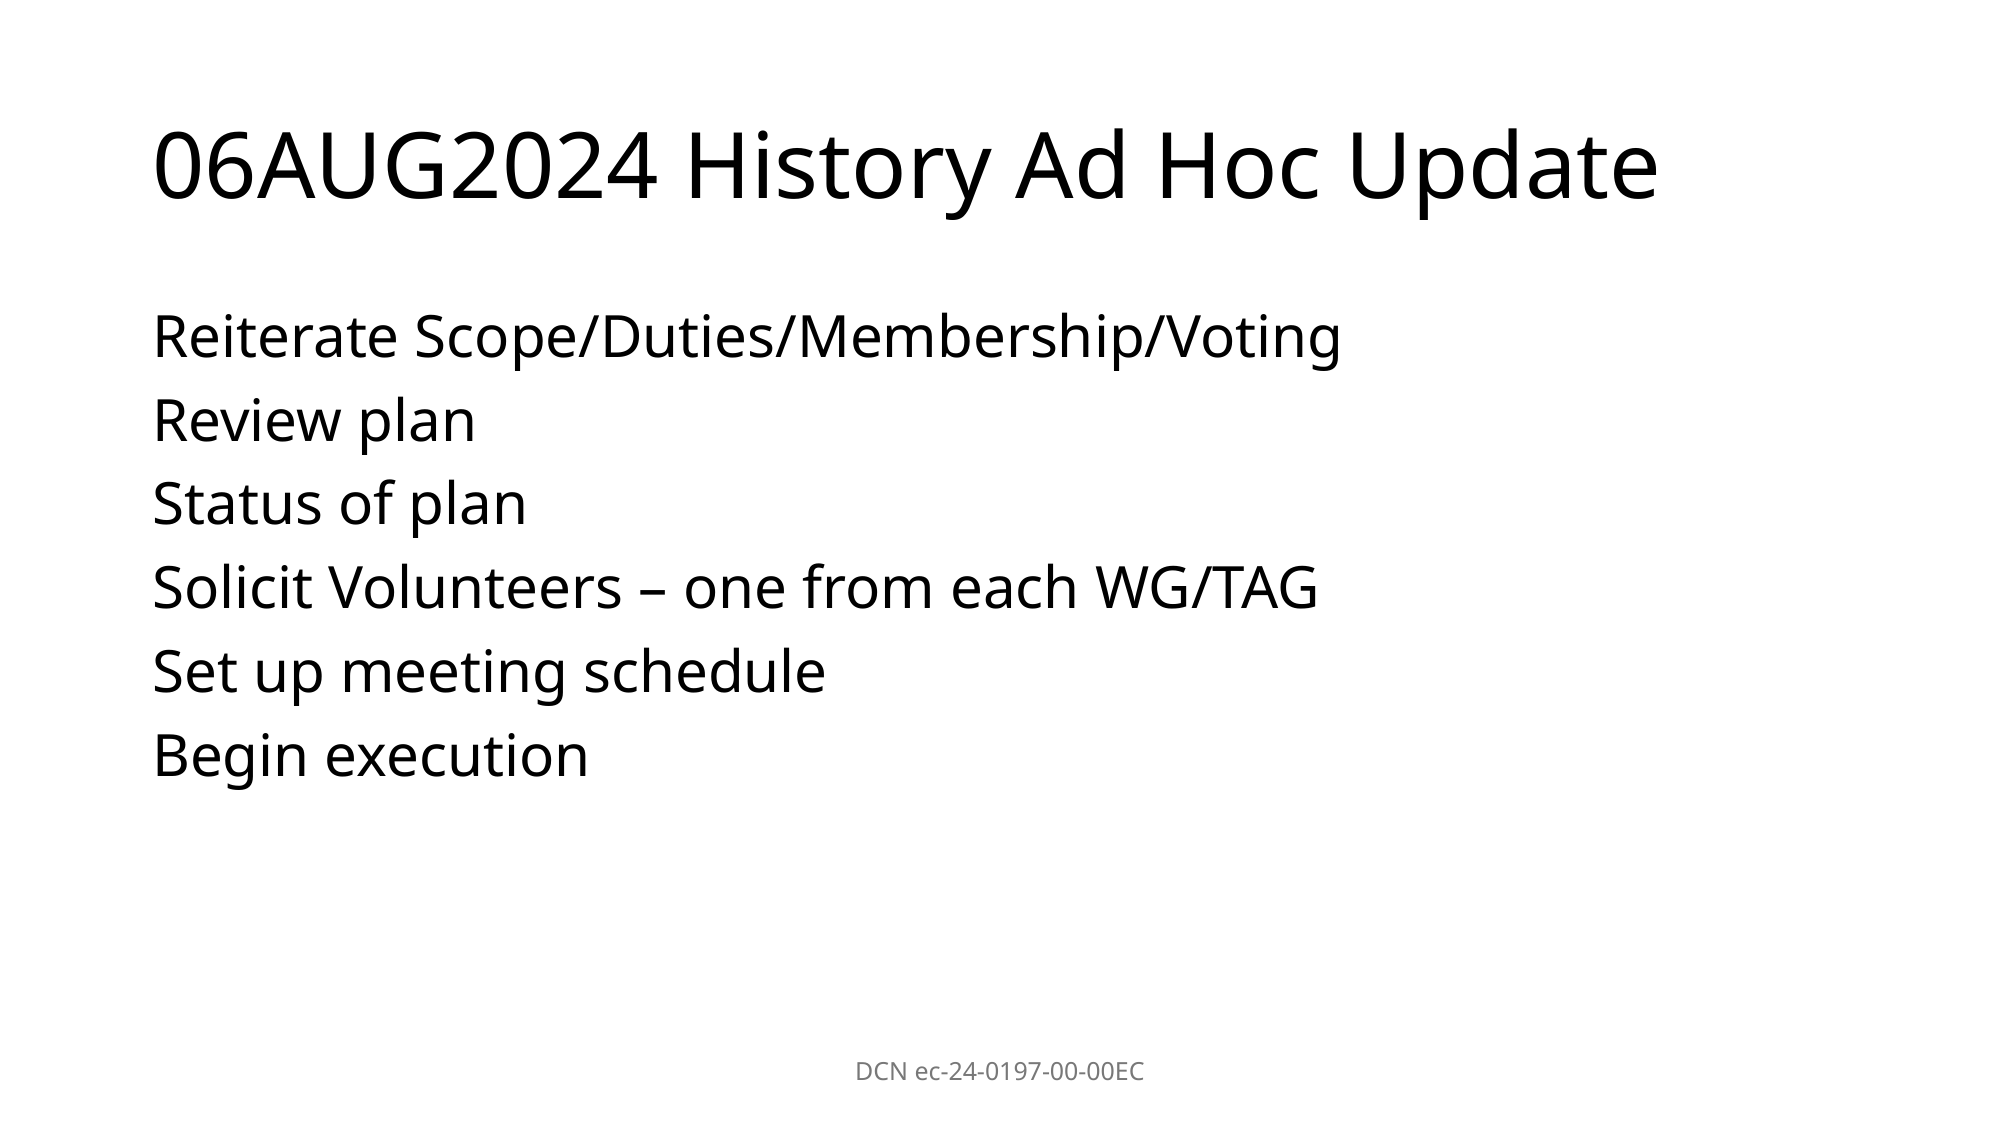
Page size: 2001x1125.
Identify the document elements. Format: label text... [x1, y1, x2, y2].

list Reiterate Scope/Duties/Membership/Voting Review plan Status of plan Solicit Volunteers – one from each WG/TAG Set up meeting schedule Begin execution [137, 299, 1863, 1014]
title 06AUG2024 History Ad Hoc Update [137, 59, 1863, 278]
footer DCN ec-24-0197-00-00EC [662, 1042, 1338, 1103]
